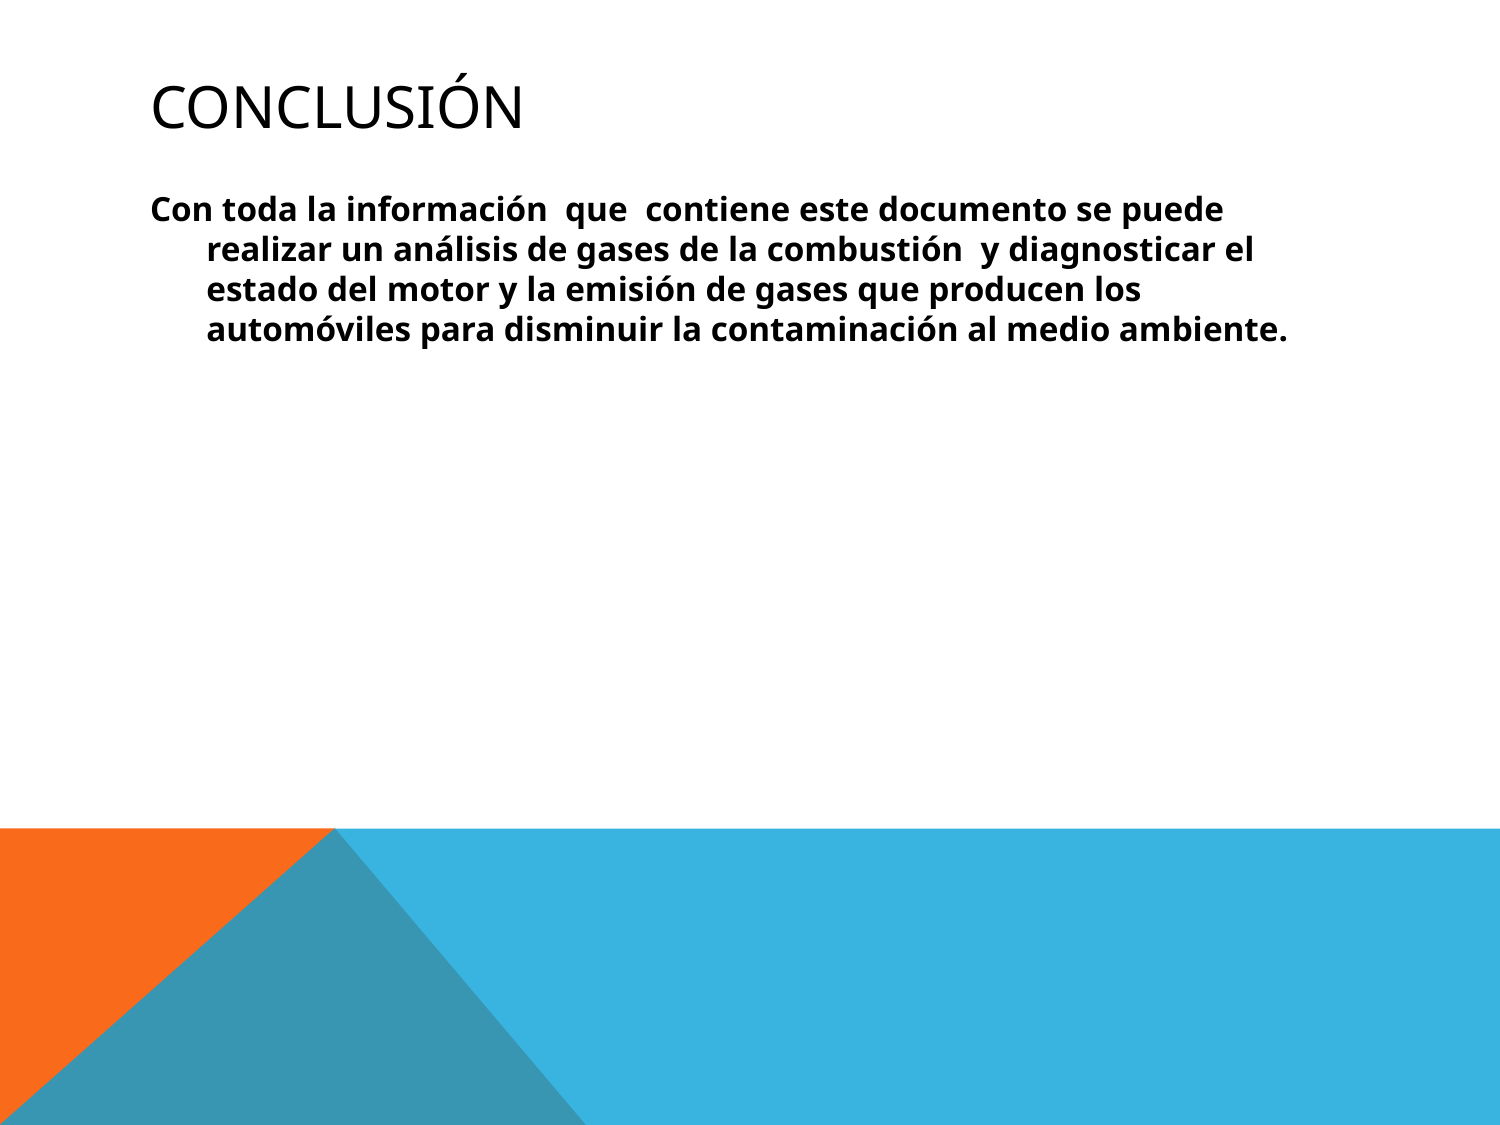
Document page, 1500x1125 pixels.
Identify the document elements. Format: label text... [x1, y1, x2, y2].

list Con toda la información que contiene este documento se puede realizar un análisis de gases de la combustión y diagnosticar el estado del motor y la emisión de gases que producen los automóviles para disminuir la contaminación al medio ambiente. [135, 180, 1369, 768]
title conclusión [135, 60, 1369, 150]
